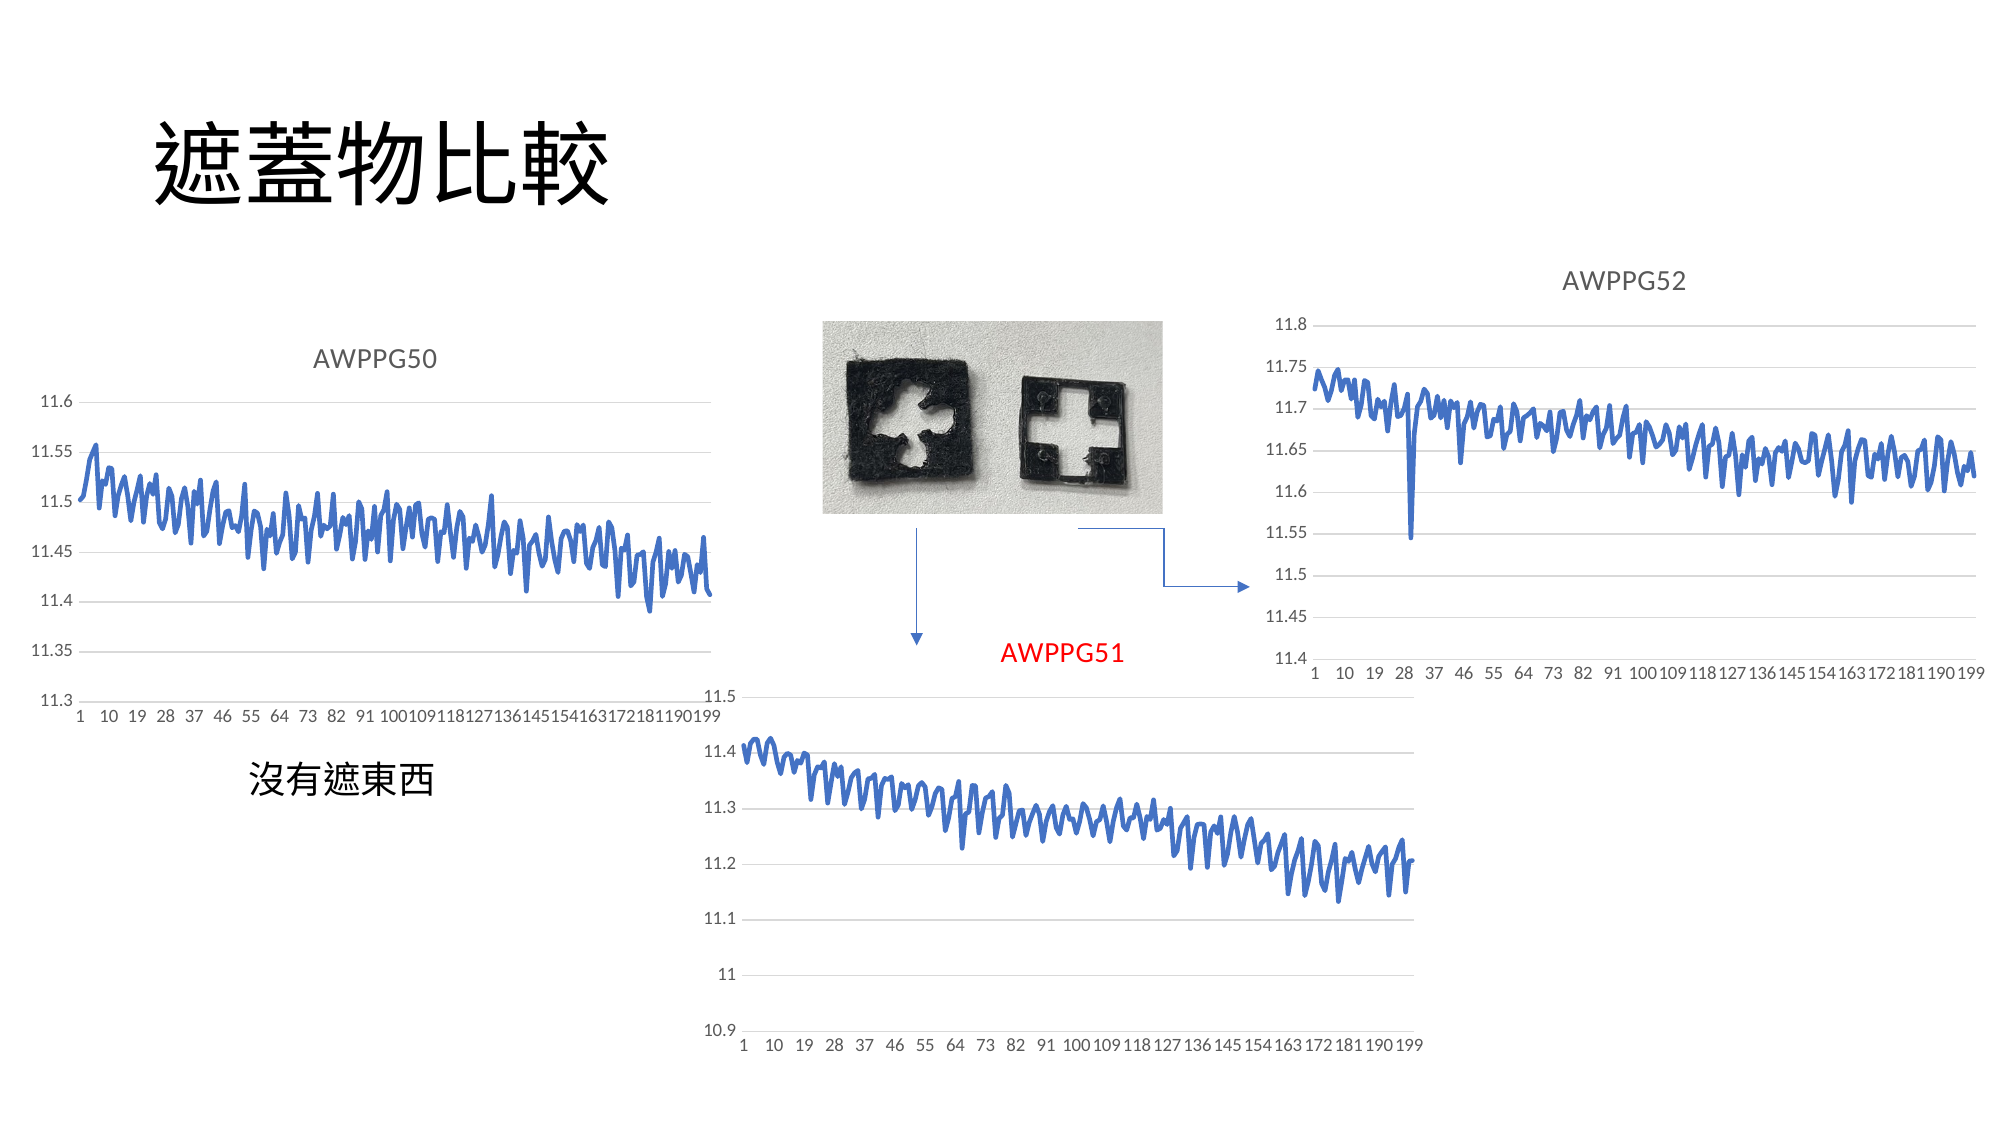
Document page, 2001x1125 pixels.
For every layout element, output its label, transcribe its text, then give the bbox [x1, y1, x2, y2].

text_box 沒有遮東西 [233, 748, 451, 809]
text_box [1077, 528, 1250, 587]
picture [822, 321, 1163, 514]
title 遮蓋物比較 [137, 59, 1863, 278]
chart [16, 243, 2000, 1066]
